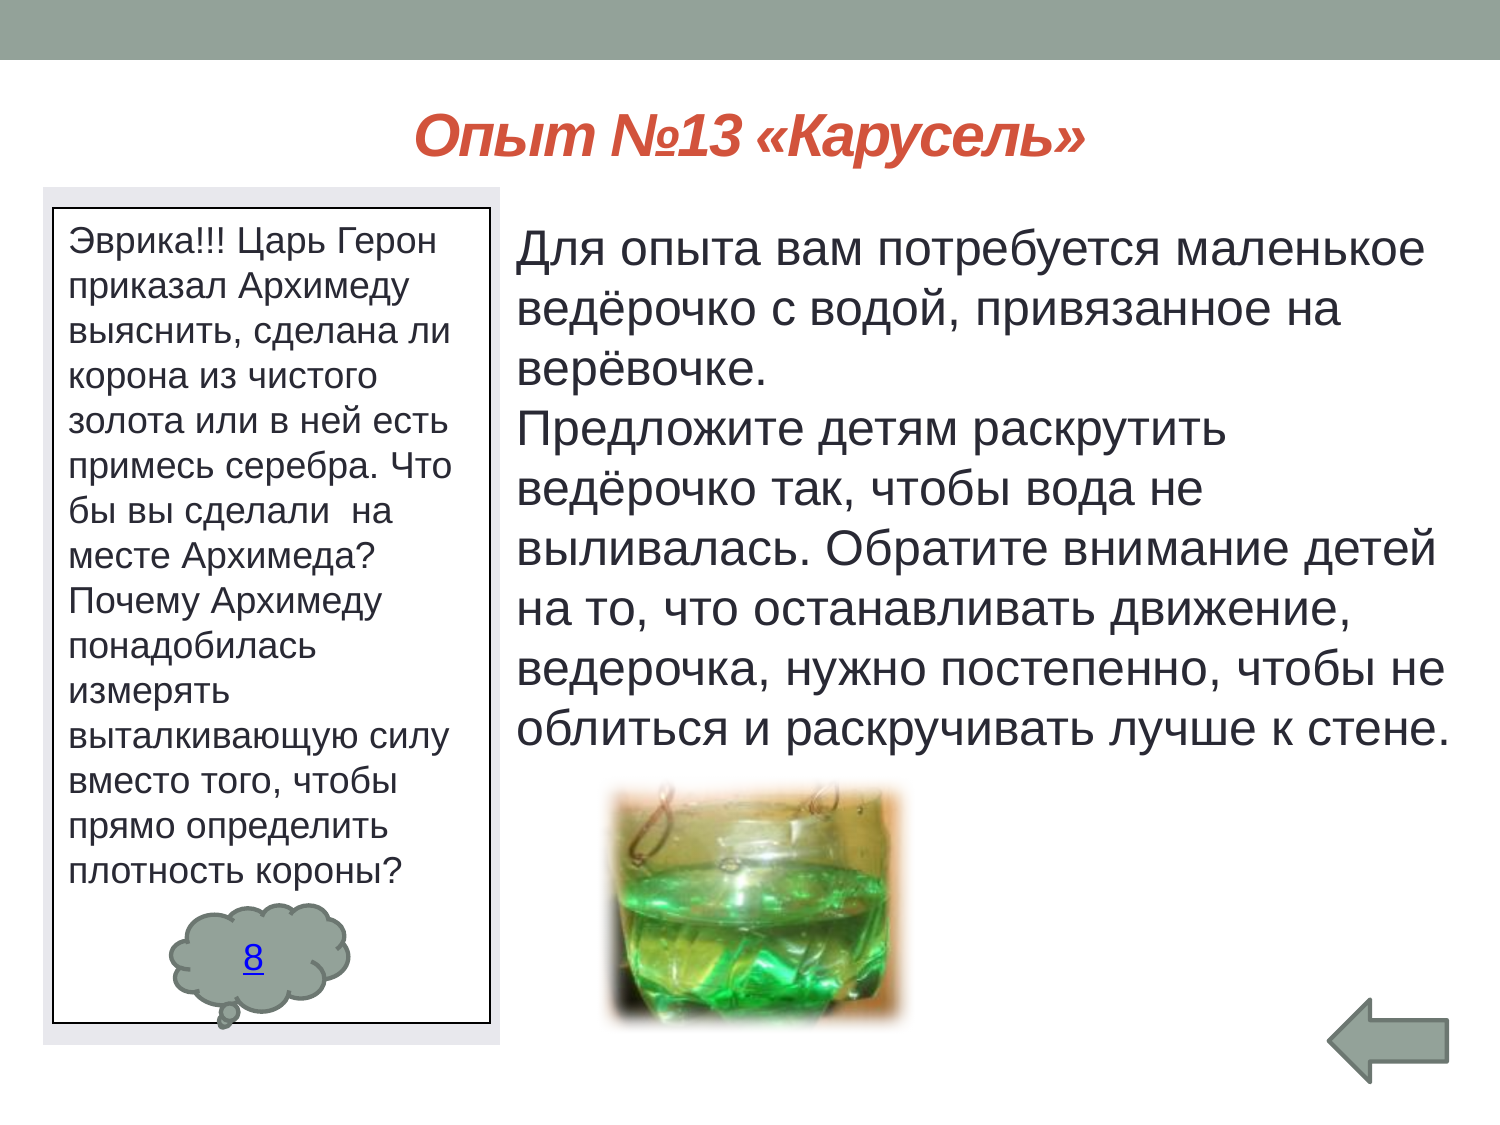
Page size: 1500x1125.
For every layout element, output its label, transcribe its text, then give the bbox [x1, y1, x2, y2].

text_box 8 [168, 903, 351, 1030]
text_box [39, 182, 504, 1049]
title Опыт №13 «Карусель» [75, 87, 1425, 250]
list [596, 774, 916, 1036]
text_box Эврика!!! Царь Герон приказал Архимеду выяснить, сделана ли корона из чистого золота или в ней есть примесь серебра. Что бы вы сделали на месте Архимеда? Почему Архимеду понадобилась измерять выталкивающую силу вместо того, чтобы прямо определить плотность короны? [53, 208, 491, 1024]
text_box Для опыта вам потребуется маленькое ведёрочко с водой, привязанное на верёвочке. Предложите детям раскрутить ведёрочко так, чтобы вода не выливалась. Обратите внимание детей на то, что останавливать движение, ведерочка, нужно постепенно, чтобы не облиться и раскручивать лучше к стене. [501, 208, 1471, 763]
text_box [1326, 997, 1450, 1085]
